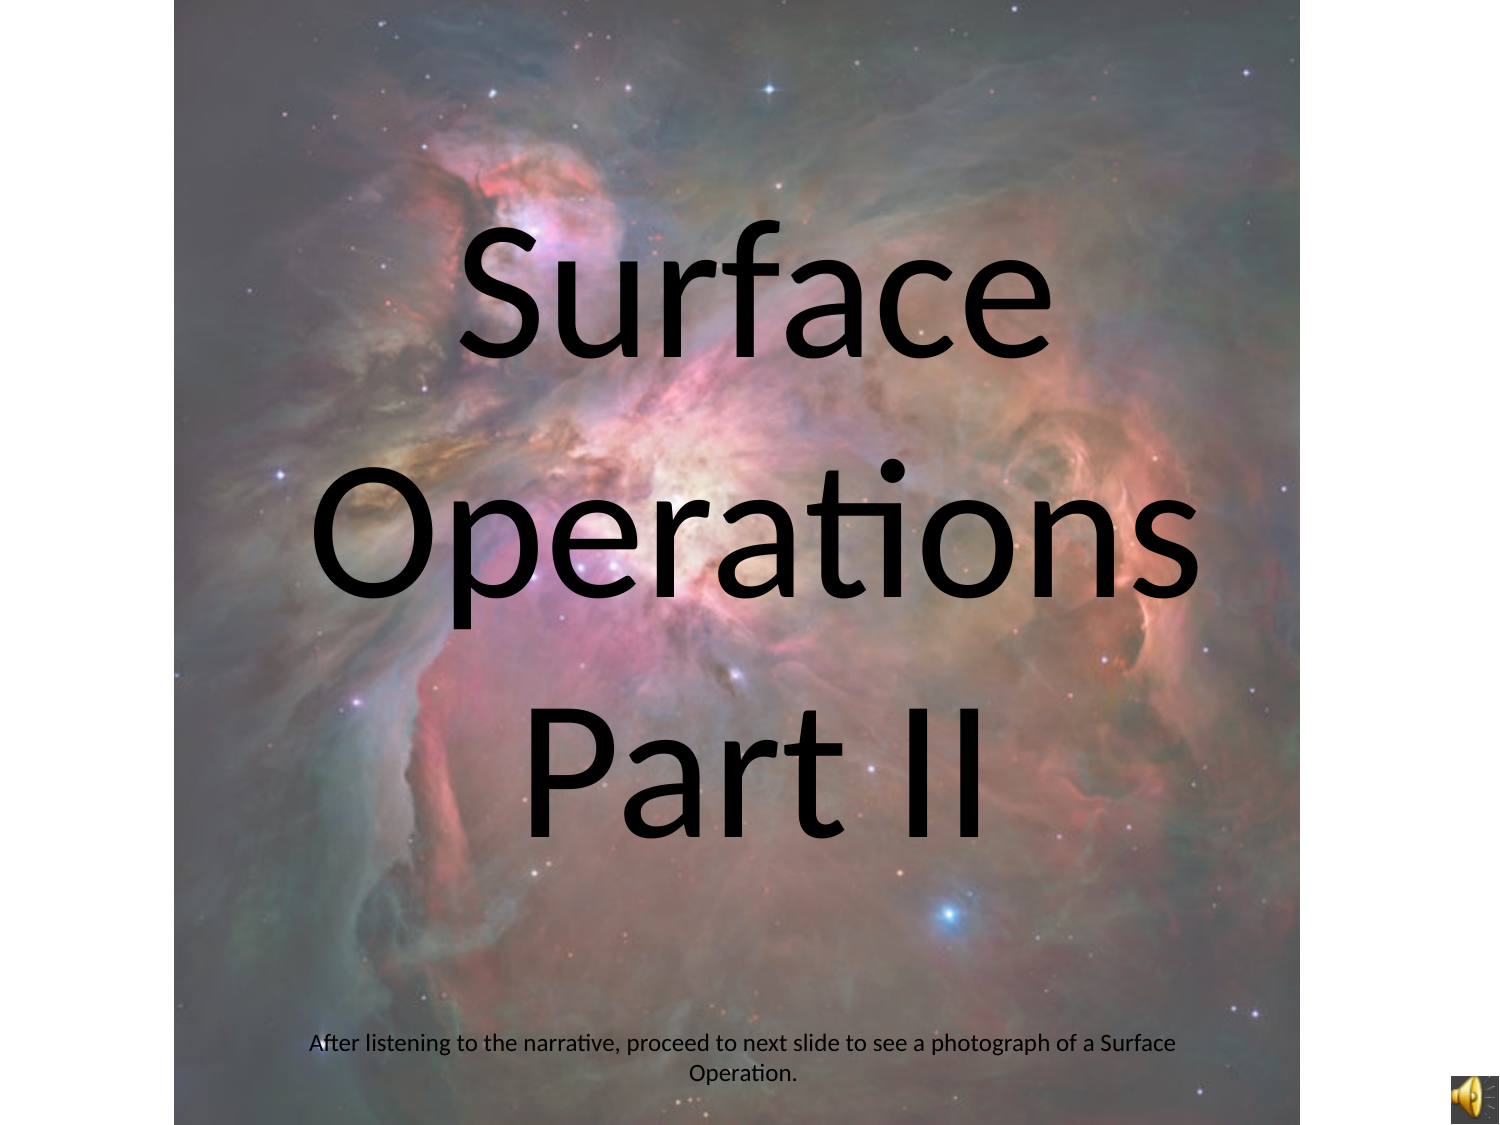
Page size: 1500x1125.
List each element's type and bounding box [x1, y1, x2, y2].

picture [1449, 1074, 1500, 1125]
picture [174, 0, 1301, 1125]
